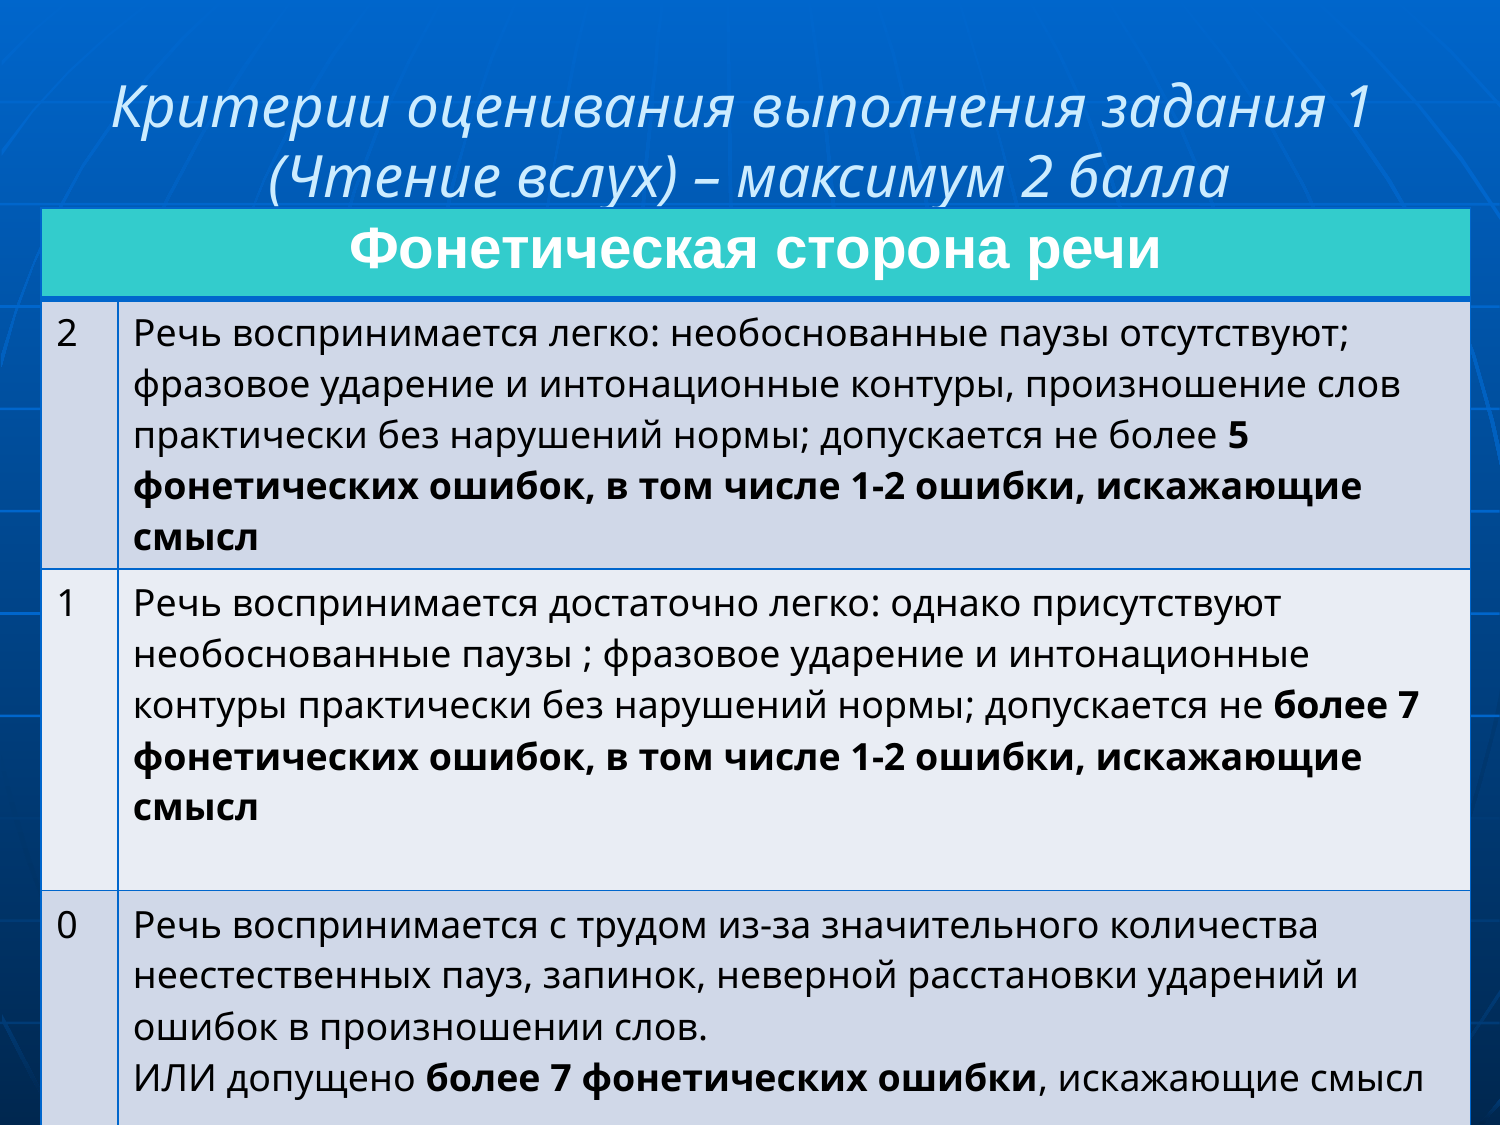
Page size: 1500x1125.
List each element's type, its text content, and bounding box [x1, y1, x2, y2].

table_cell 1 [42, 570, 117, 890]
table_cell 2 [42, 302, 117, 568]
table_header Фонетическая сторона речи [42, 209, 1470, 296]
table_cell Речь воспринимается легко: необоснованные паузы отсутствуют; фразовое ударение и интонационные контуры, произношение слов практически без нарушений нормы; допускается не более 5 фонетических ошибок, в том числе 1-2 ошибки, искажающие смысл [119, 302, 1470, 568]
table_cell Речь воспринимается с трудом из-за значительного количества неестественных пауз, запинок, неверной расстановки ударений и ошибок в произношении слов. ИЛИ допущено более 7 фонетических ошибки, искажающие смысл [119, 891, 1470, 1125]
title Критерии оценивания выполнения задания 1 (Чтение вслух) – максимум 2 балла [74, 45, 1426, 207]
table_cell Речь воспринимается достаточно легко: однако присутствуют необоснованные паузы ; фразовое ударение и интонационные контуры практически без нарушений нормы; допускается не более 7 фонетических ошибок, в том числе 1-2 ошибки, искажающие смысл [119, 570, 1470, 890]
table_cell 0 [42, 891, 117, 1125]
